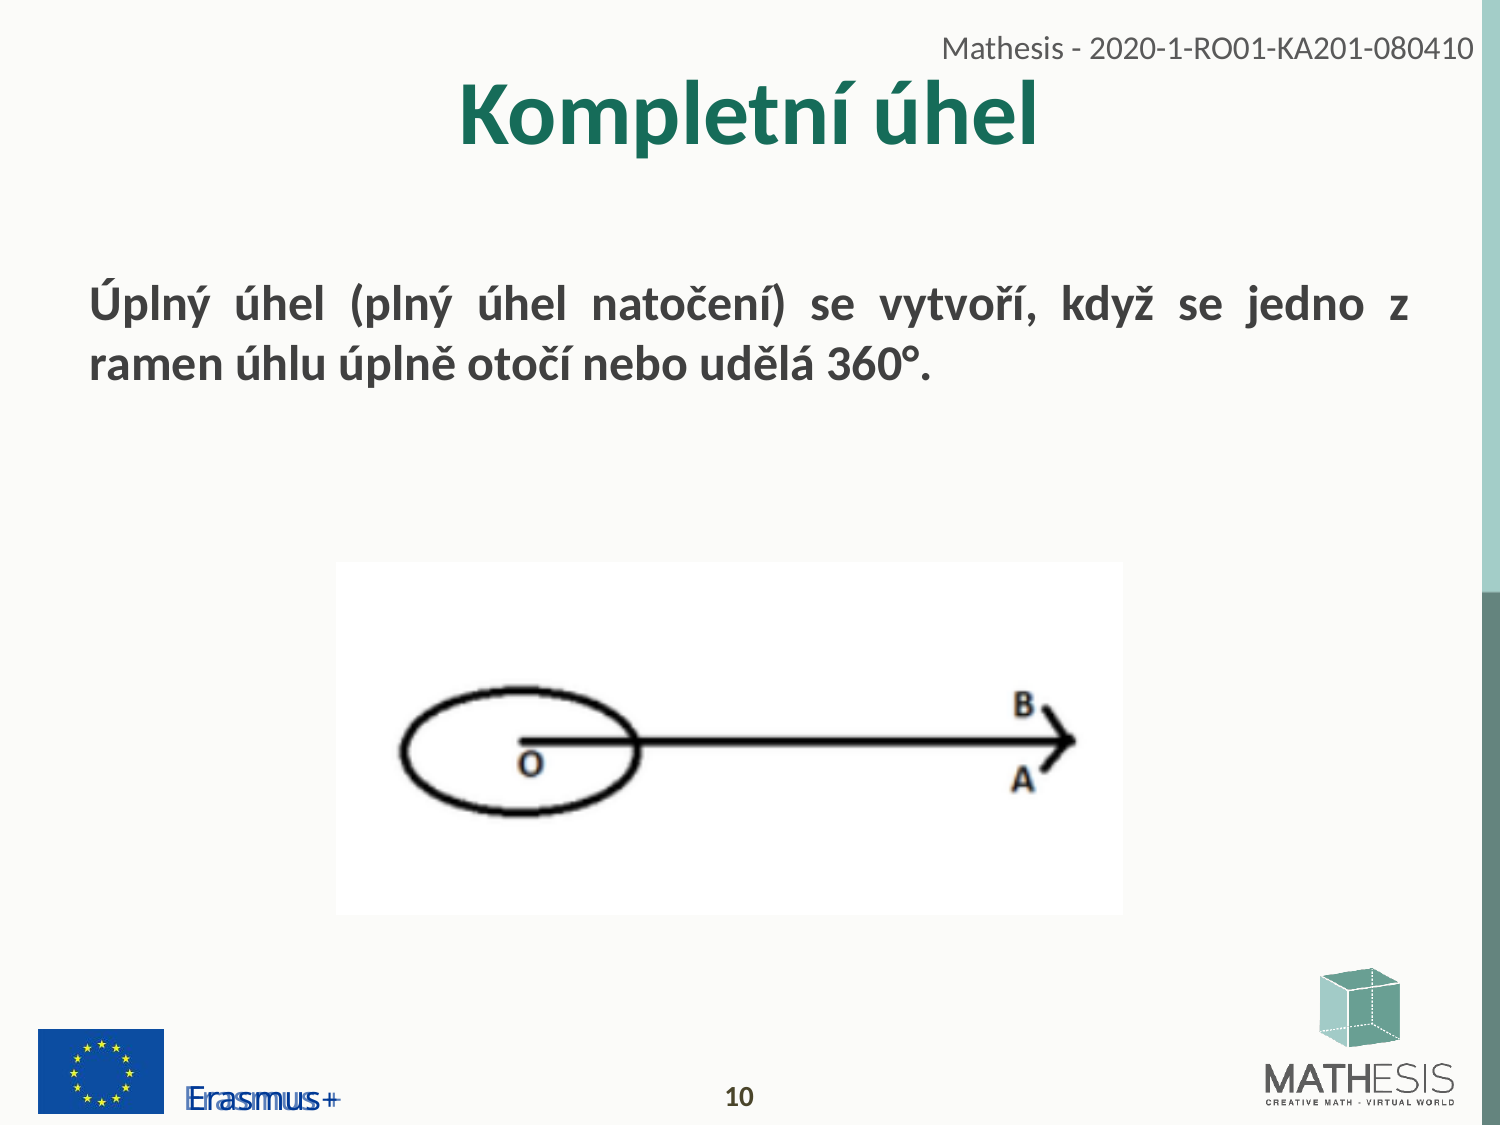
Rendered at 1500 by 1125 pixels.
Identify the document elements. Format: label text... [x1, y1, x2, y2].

list Úplný úhel (plný úhel natočení) se vytvoří, když se jedno z ramen úhlu úplně otočí nebo udělá 360°. [75, 262, 1425, 1005]
picture [336, 562, 1123, 915]
title Kompletní úhel [75, 45, 1425, 233]
picture [38, 1029, 164, 1114]
